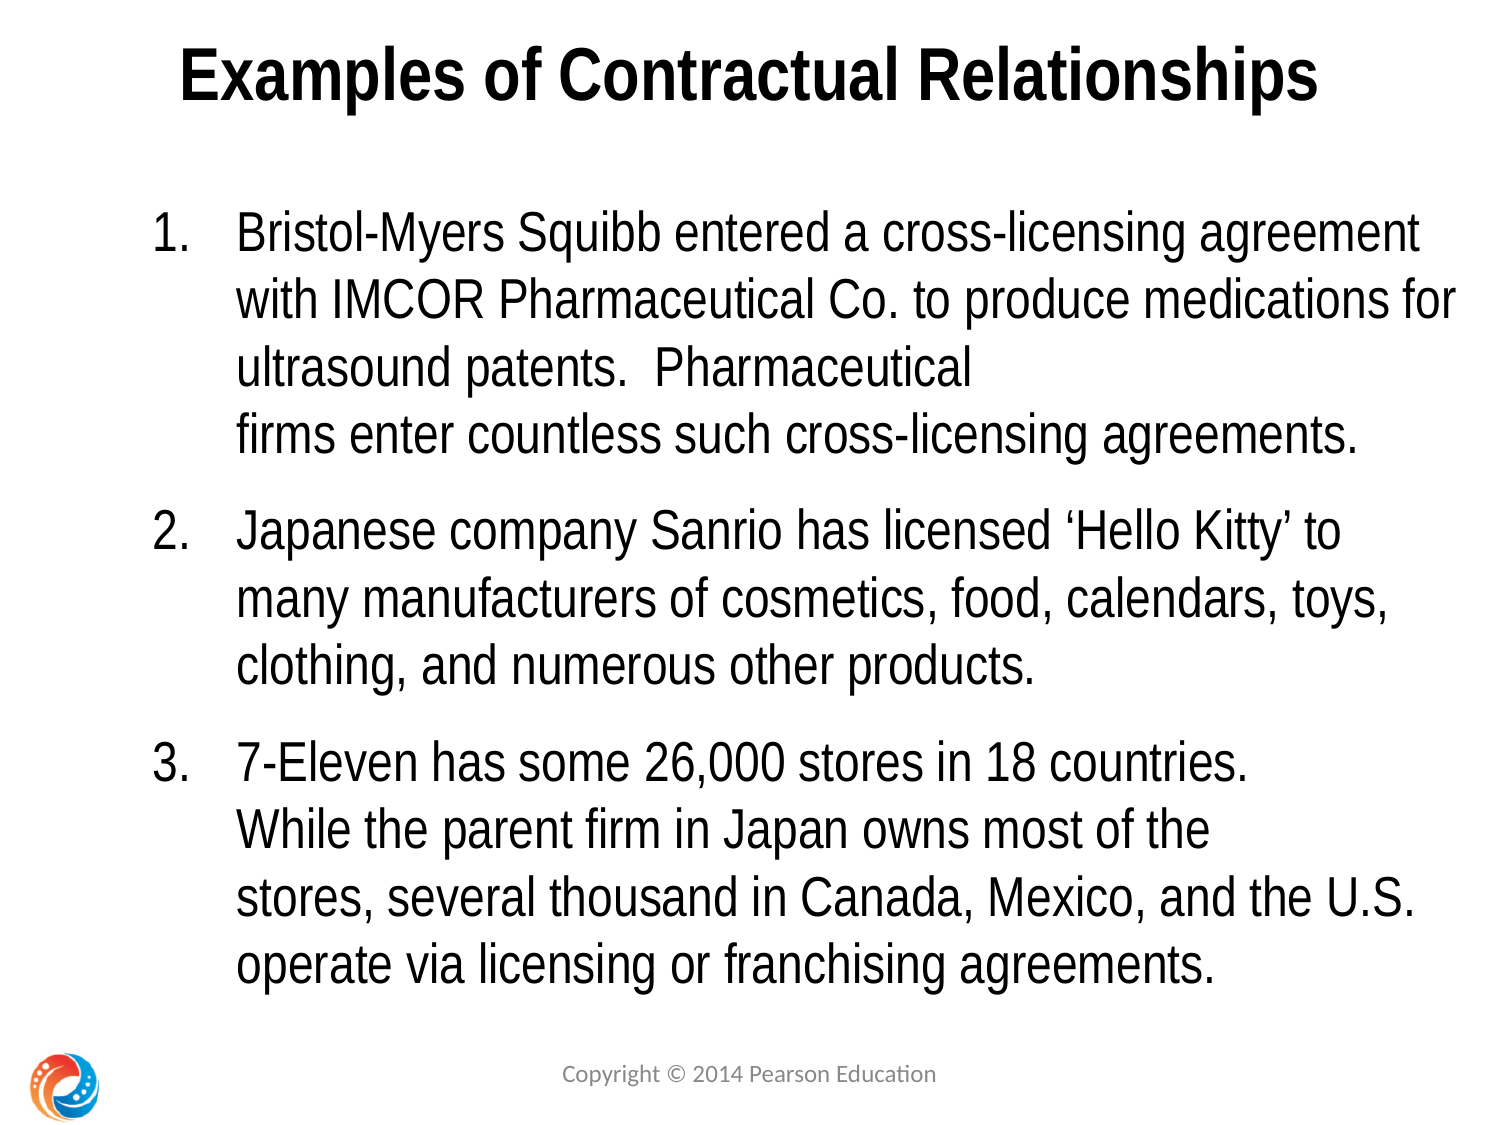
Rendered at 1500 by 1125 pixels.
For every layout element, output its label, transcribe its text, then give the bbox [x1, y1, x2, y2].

footer Copyright © 2014 Pearson Education [512, 1042, 988, 1103]
picture [23, 1046, 105, 1125]
title Examples of Contractual Relationships [18, 1, 1482, 140]
subtitle Bristol-Myers Squibb entered a cross-licensing agreement with IMCOR Pharmaceutical Co. to produce medications for ultrasound patents. Pharmaceutical firms enter countless such cross-licensing agreements. Japanese company Sanrio has licensed ‘Hello Kitty’ to many manufacturers of cosmetics, food, calendars, toys, clothing, and numerous other products. 7-Eleven has some 26,000 stores in 18 countries. While the parent firm in Japan owns most of the stores, several thousand in Canada, Mexico, and the U.S. operate via licensing or franchising agreements. [137, 187, 1476, 1038]
